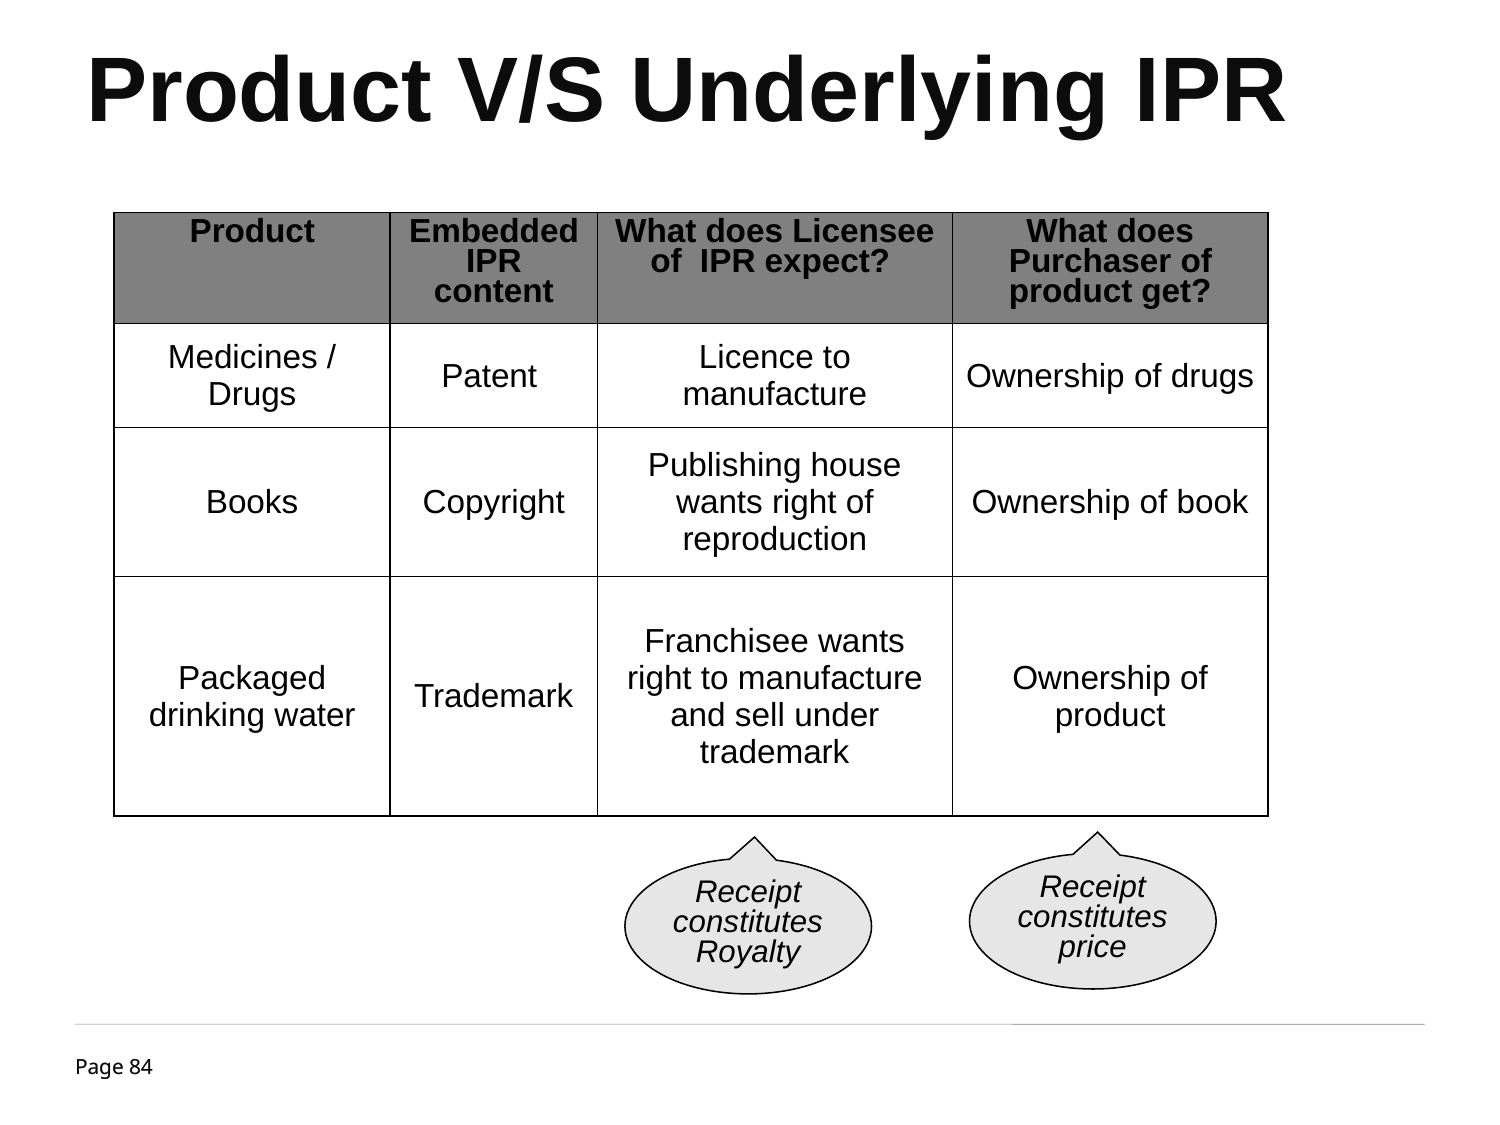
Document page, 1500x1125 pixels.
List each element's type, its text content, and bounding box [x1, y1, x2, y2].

table_cell Books [115, 428, 389, 576]
table_header What does Purchaser of product get? [953, 213, 1267, 323]
table_cell Licence to manufacture [598, 324, 952, 427]
table_header Product [115, 213, 389, 323]
table_cell Ownership of product [953, 577, 1267, 815]
table_cell Franchisee wants right to manufacture and sell under trademark [598, 577, 952, 815]
table_cell Patent [391, 324, 597, 427]
text_box Product V/S Underlying IPR [73, 39, 1424, 172]
table_header Embedded IPR content [391, 213, 597, 323]
text_box Receipt constitutes Royalty [624, 837, 872, 994]
table_cell Trademark [391, 577, 597, 815]
table_cell Packaged drinking water [115, 577, 389, 815]
table_cell Copyright [391, 428, 597, 576]
table_header What does Licensee of IPR expect? [598, 213, 952, 323]
table_cell Publishing house wants right of reproduction [598, 428, 952, 576]
table_cell Medicines / Drugs [115, 324, 389, 427]
table_cell Ownership of book [953, 428, 1267, 576]
text_box Receipt constitutes price [969, 832, 1217, 989]
table_cell Ownership of drugs [953, 324, 1267, 427]
